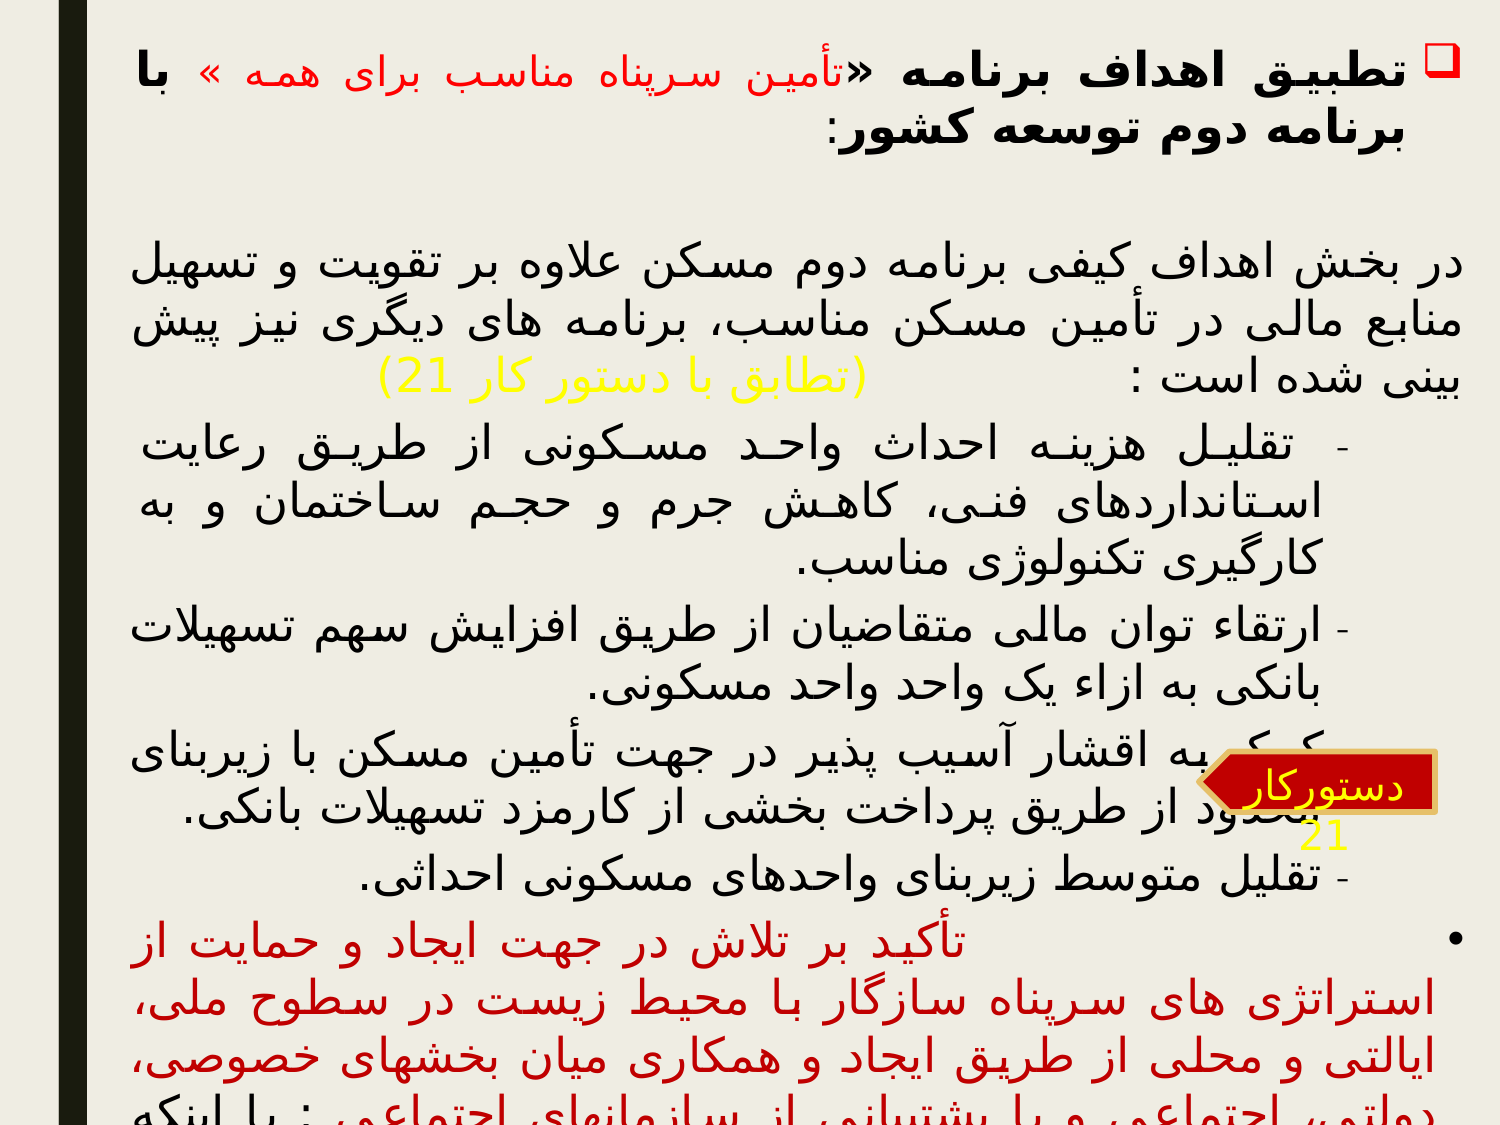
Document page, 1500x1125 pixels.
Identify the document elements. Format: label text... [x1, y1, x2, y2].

text_box دستورکار 21 [1196, 748, 1438, 815]
text_box تطبیق اهداف برنامه «تأمین سرپناه مناسب برای همه » با برنامه دوم توسعه کشور: در بخش اهداف کیفی برنامه دوم مسکن علاوه بر تقویت و تسهیل منابع مالی در تأمین مسکن مناسب، برنامه های دیگری نیز پیش بینی شده است : (تطابق با دستور کار 21) تقلیل هزینه احداث واحد مسکونی از طریق رعایت استانداردهای فنی، کاهش جرم و حجم ساختمان و به کارگیری تکنولوژی مناسب. ارتقاء توان مالی متقاضیان از طریق افزایش سهم تسهیلات بانکی به ازاء یک واحد واحد مسکونی. کمک به اقشار آسیب پذیر در جهت تأمین مسکن با زیربنای محدود از طریق پرداخت بخشی از کارمزد تسهیلات بانکی. تقلیل متوسط زیربنای واحدهای مسکونی احداثی. تأکید بر تلاش در جهت ایجاد و حمایت از استراتژی های سرپناه سازگار با محیط زیست در سطوح ملی، ایالتی و محلی از طریق ایجاد و همکاری میان بخشهای خصوصی، دولتی، اجتماعی و با پشتیبانی از سازمانهای اجتماعی : با اینکه برنامه دوم توسعه کشور اشاره مستقیمی به این موضوع ندارد، اما برخی بندهای اهداف کیفی مسکن در راستای هدف حفاظت از محیط زیست می باشند ( بندهای 2-2 ، 3-2 و بند 5-2) (تطابق نسبی). بدلیل اهمیت مقولات زیست محیطی ضروری است توجه ویژه ای به موضوع سازگاری برنامه های مسکن با محیط زیست معطوف گردد. [112, 30, 1480, 1125]
